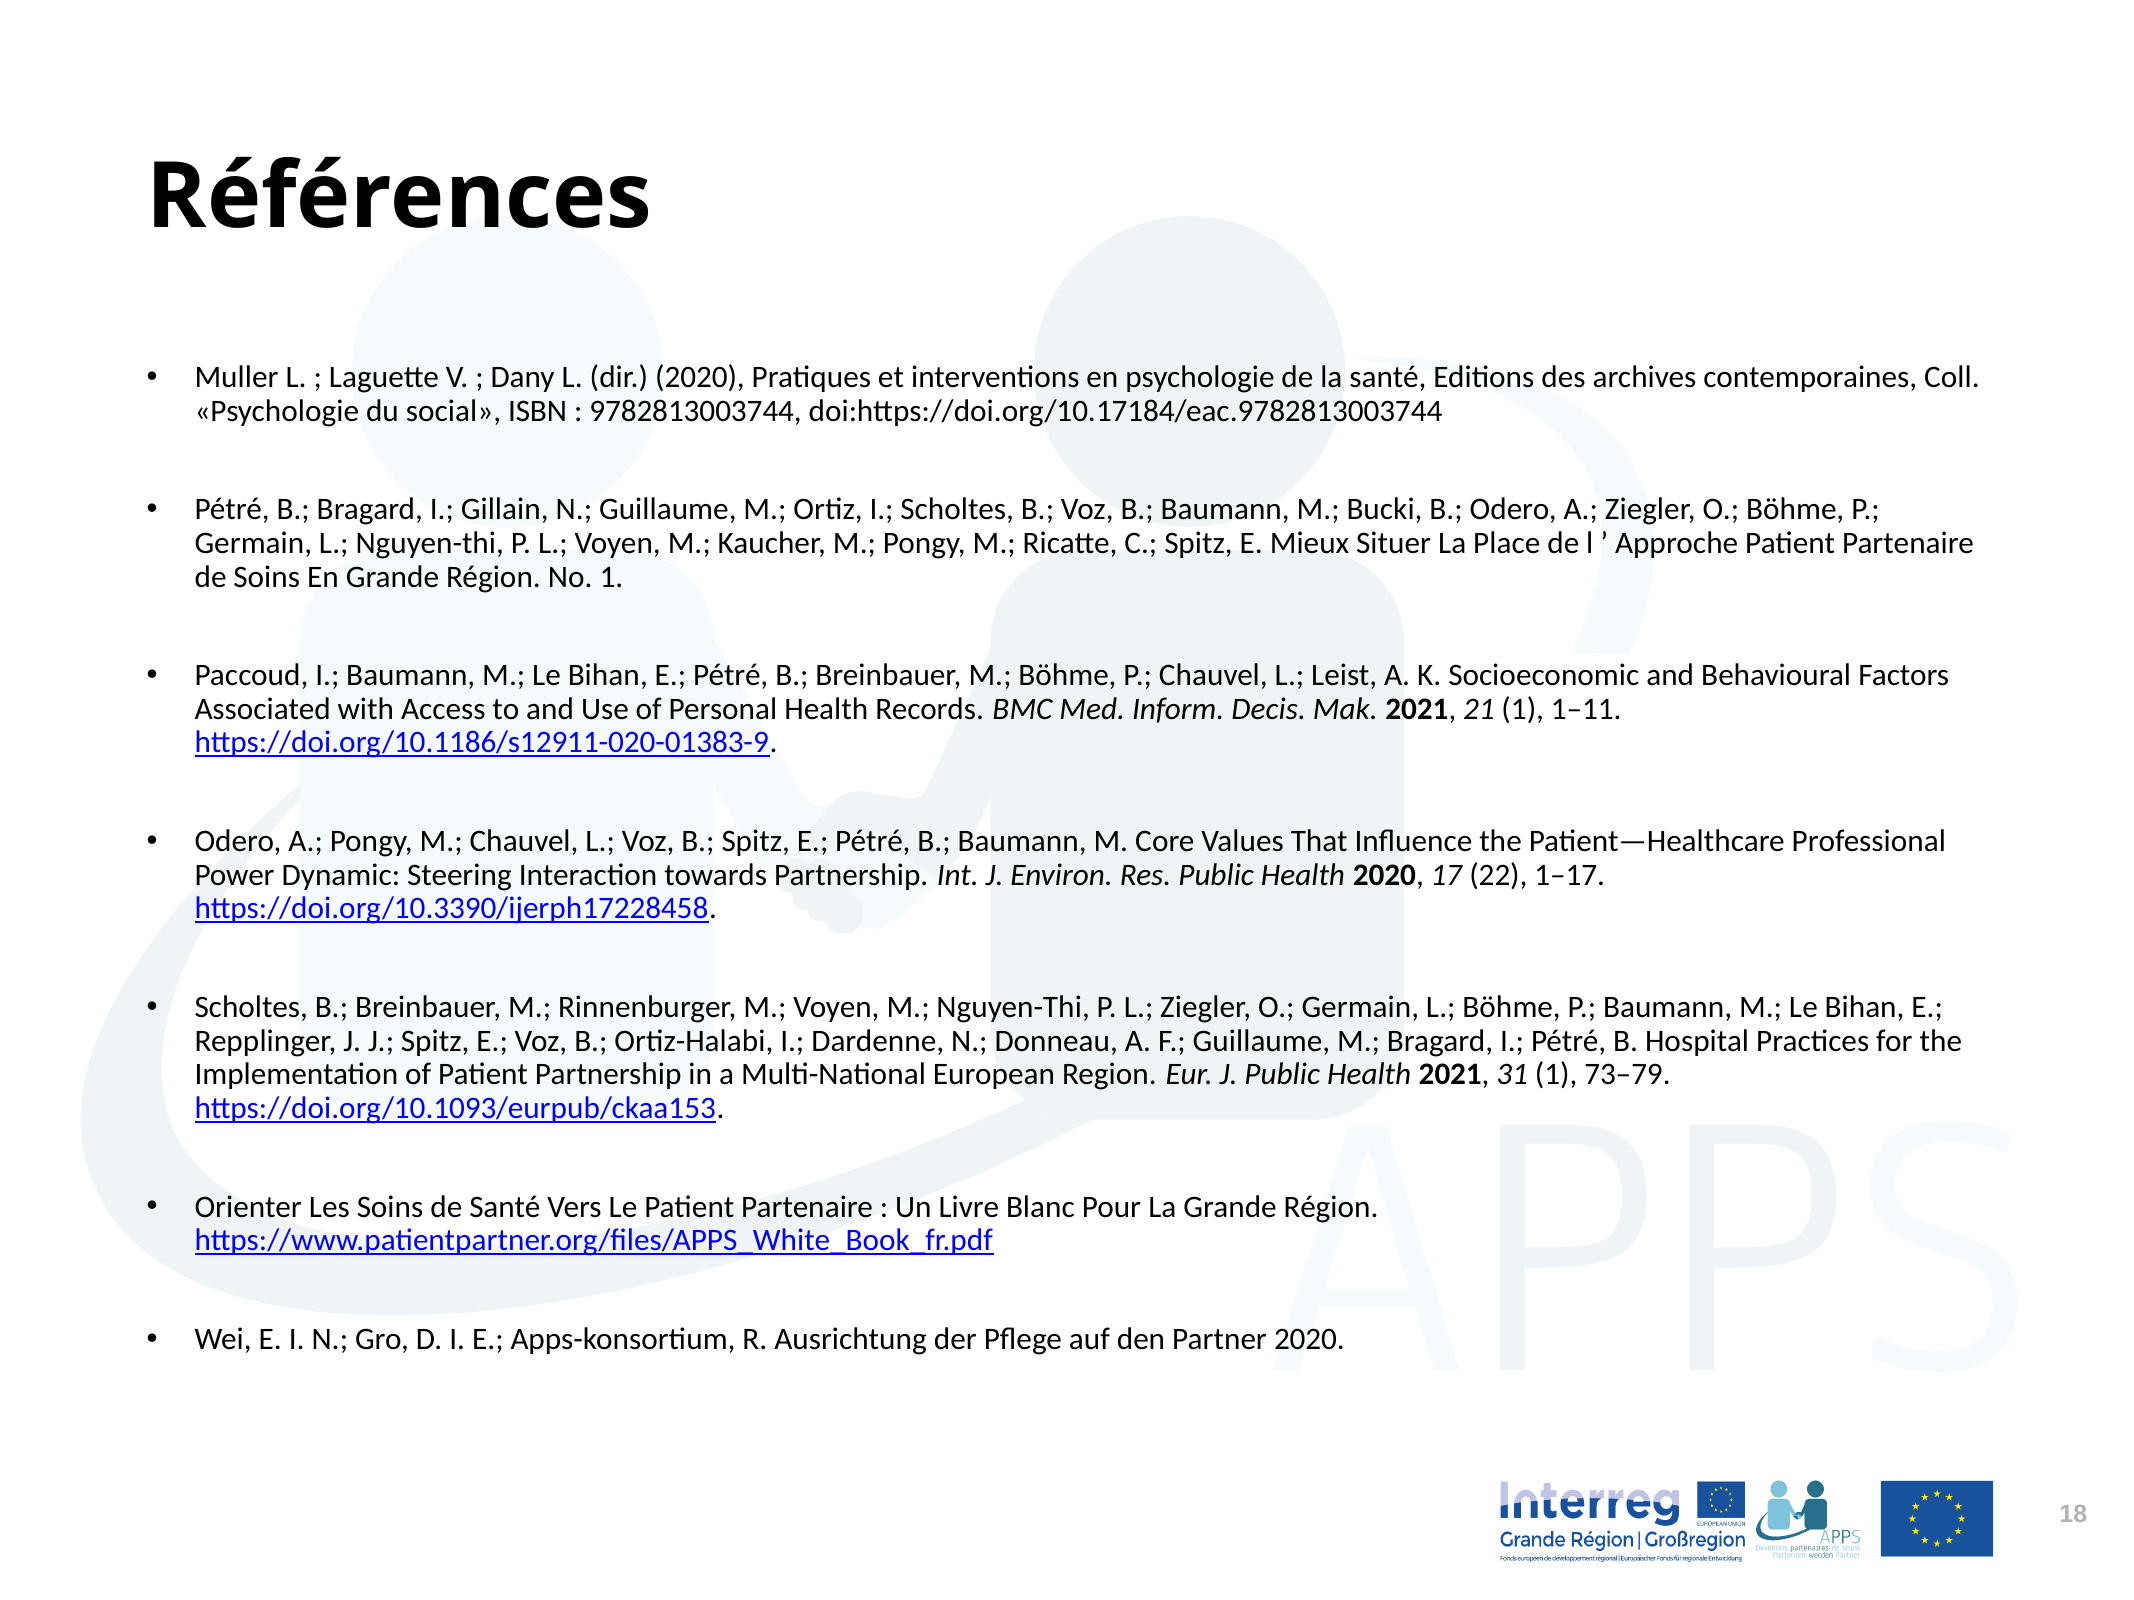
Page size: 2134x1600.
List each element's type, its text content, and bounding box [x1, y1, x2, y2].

title Références [146, 119, 990, 277]
picture [27, 71, 2070, 1571]
slide_number 19 [1622, 1472, 2103, 1553]
list Muller L. ; Laguette V. ; Dany L. (dir.) (2020), Pratiques et interventions en psychologie de la santé, Editions des archives contemporaines, Coll. «Psychologie du social», ISBN : 9782813003744, doi:https://doi.org/10.17184/eac.9782813003744 Pétré, B.; Bragard, I.; Gillain, N.; Guillaume, M.; Ortiz, I.; Scholtes, B.; Voz, B.; Baumann, M.; Bucki, B.; Odero, A.; Ziegler, O.; Böhme, P.; Germain, L.; Nguyen-thi, P. L.; Voyen, M.; Kaucher, M.; Pongy, M.; Ricatte, C.; Spitz, E. Mieux Situer La Place de l ’ Approche Patient Partenaire de Soins En Grande Région. No. 1. Paccoud, I.; Baumann, M.; Le Bihan, E.; Pétré, B.; Breinbauer, M.; Böhme, P.; Chauvel, L.; Leist, A. K. Socioeconomic and Behavioural Factors Associated with Access to and Use of Personal Health Records. BMC Med. Inform. Decis. Mak. 2021, 21 (1), 1–11. https://doi.org/10.1186/s12911-020-01383-9. Odero, A.; Pongy, M.; Chauvel, L.; Voz, B.; Spitz, E.; Pétré, B.; Baumann, M. Core Values That Influence the Patient—Healthcare Professional Power Dynamic: Steering Interaction towards Partnership. Int. J. Environ. Res. Public Health 2020, 17 (22), 1–17. https://doi.org/10.3390/ijerph17228458. Scholtes, B.; Breinbauer, M.; Rinnenburger, M.; Voyen, M.; Nguyen-Thi, P. L.; Ziegler, O.; Germain, L.; Böhme, P.; Baumann, M.; Le Bihan, E.; Repplinger, J. J.; Spitz, E.; Voz, B.; Ortiz-Halabi, I.; Dardenne, N.; Donneau, A. F.; Guillaume, M.; Bragard, I.; Pétré, B. Hospital Practices for the Implementation of Patient Partnership in a Multi-National European Region. Eur. J. Public Health 2021, 31 (1), 73–79. https://doi.org/10.1093/eurpub/ckaa153. Orienter Les Soins de Santé Vers Le Patient Partenaire : Un Livre Blanc Pour La Grande Région. https://www.patientpartner.org/files/APPS_White_Book_fr.pdf Wei, E. I. N.; Gro, D. I. E.; Apps-konsortium, R. Ausrichtung der Pflege auf den Partner 2020. [146, 360, 1987, 1370]
